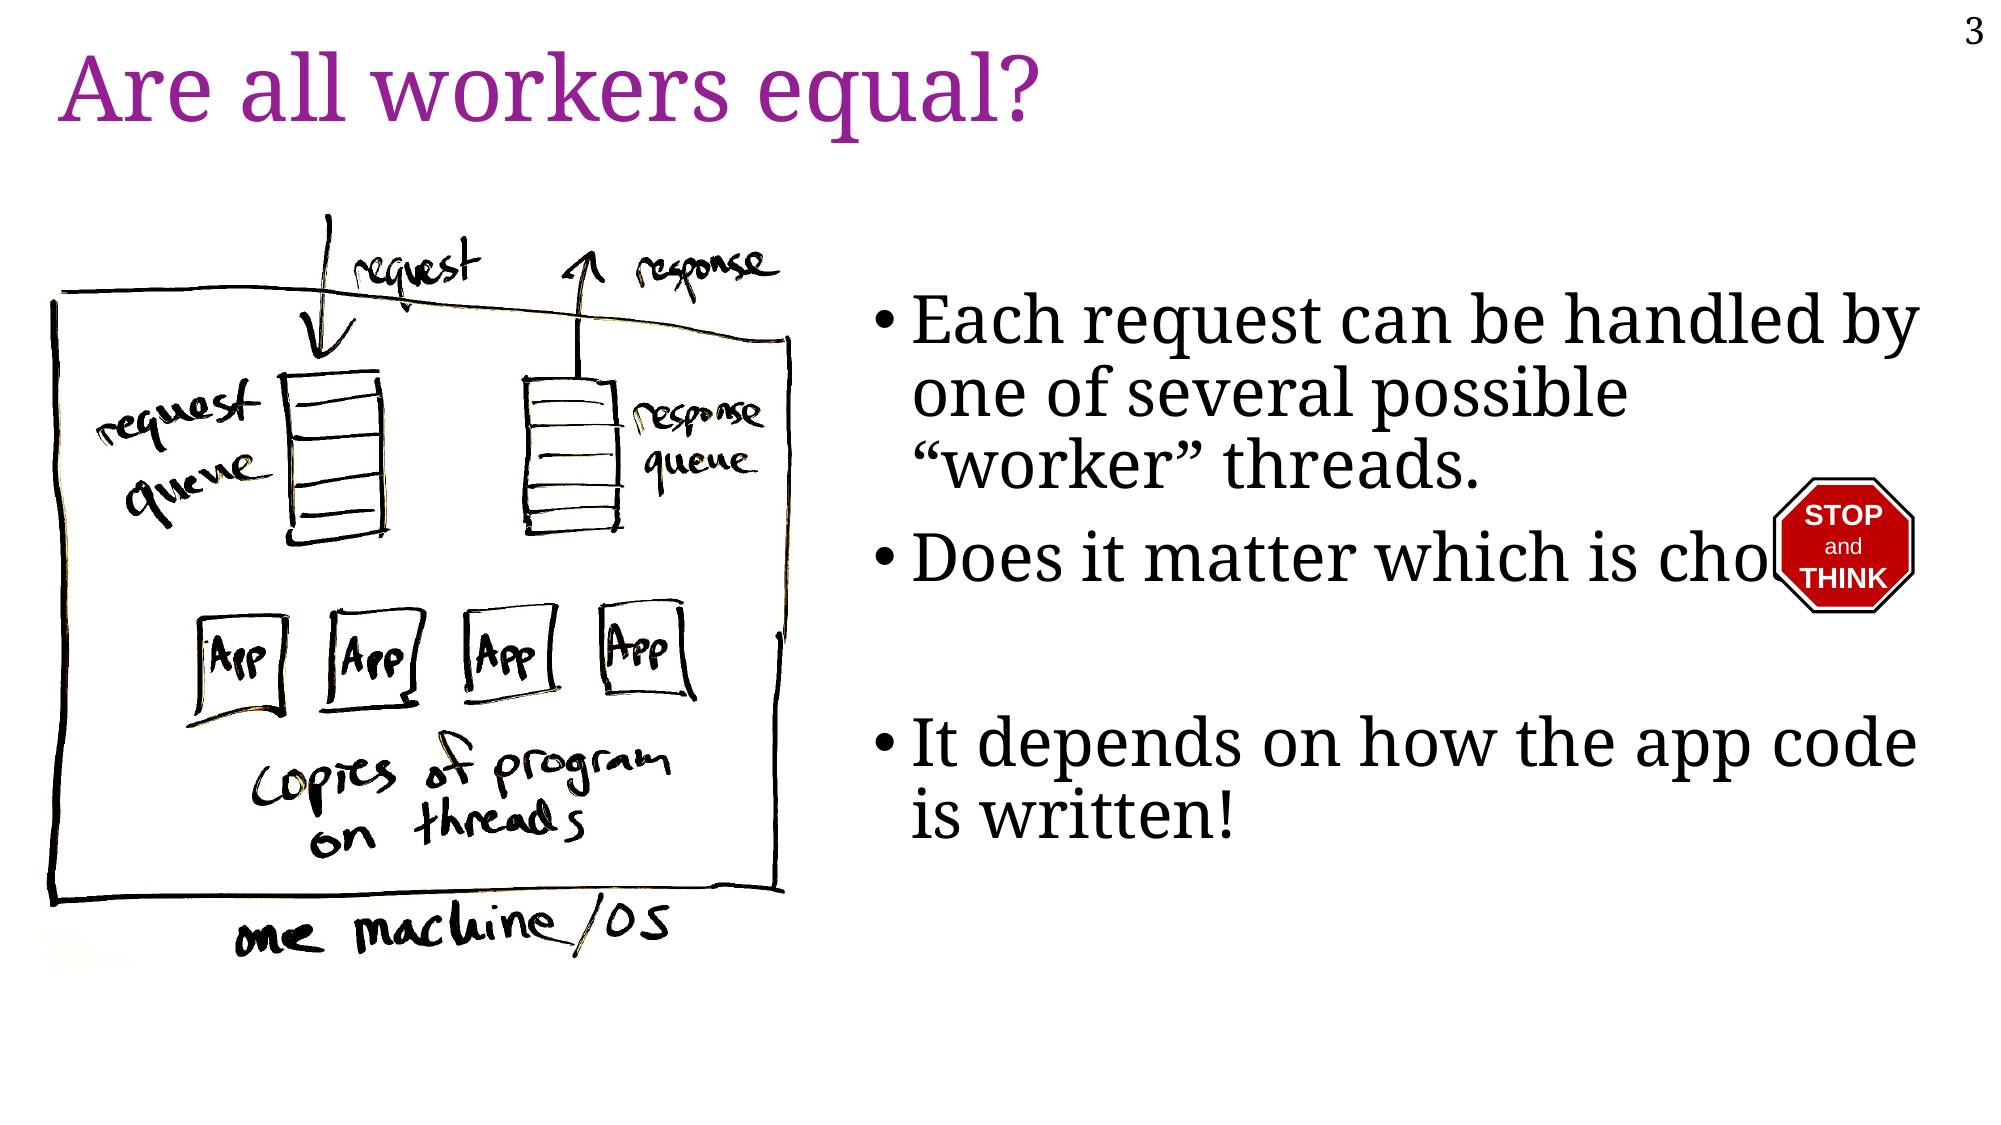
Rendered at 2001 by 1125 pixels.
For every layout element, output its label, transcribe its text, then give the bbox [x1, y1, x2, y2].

text_box 3 [1901, 0, 2000, 60]
title Are all workers equal? [43, 25, 1953, 158]
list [43, 213, 800, 964]
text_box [1774, 478, 1914, 612]
list Each request can be handled by one of several possible “worker” threads. Does it matter which is chosen? It depends on how the app code is written! [858, 177, 1953, 1101]
